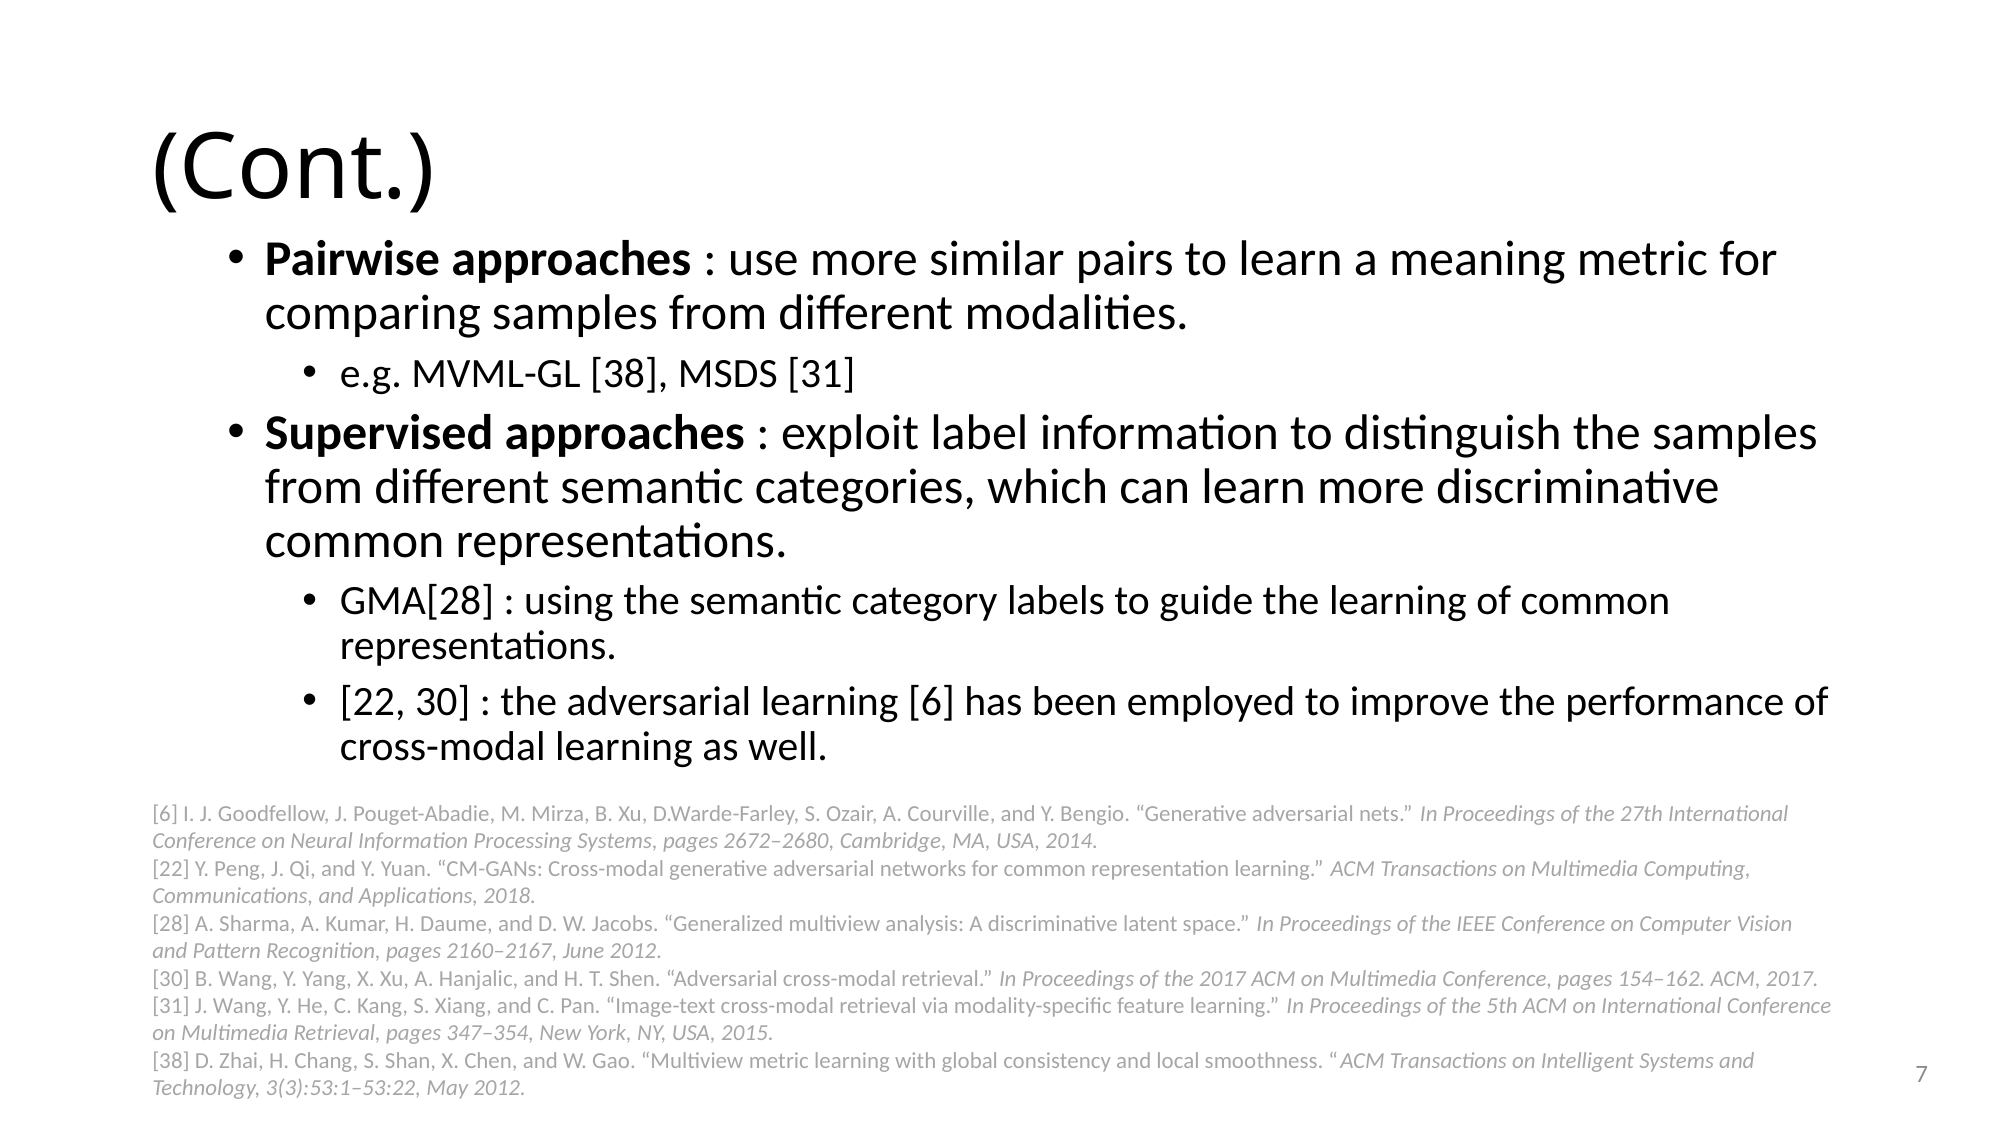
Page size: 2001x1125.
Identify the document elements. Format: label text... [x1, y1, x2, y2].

list Pairwise approaches : use more similar pairs to learn a meaning metric for comparing samples from different modalities. e.g. MVML-GL [38], MSDS [31] Supervised approaches : exploit label information to distinguish the samples from different semantic categories, which can learn more discriminative common representations. GMA[28] : using the semantic category labels to guide the learning of common representations. [22, 30] : the adversarial learning [6] has been employed to improve the performance of cross-modal learning as well. [137, 225, 1863, 790]
slide_number 7 [1493, 1042, 1944, 1103]
text_box [6] I. J. Goodfellow, J. Pouget-Abadie, M. Mirza, B. Xu, D.Warde-Farley, S. Ozair, A. Courville, and Y. Bengio. “Generative adversarial nets.” In Proceedings of the 27th International Conference on Neural Information Processing Systems, pages 2672–2680, Cambridge, MA, USA, 2014. [22] Y. Peng, J. Qi, and Y. Yuan. “CM-GANs: Cross-modal generative adversarial networks for common representation learning.” ACM Transactions on Multimedia Computing, Communications, and Applications, 2018. [28] A. Sharma, A. Kumar, H. Daume, and D. W. Jacobs. “Generalized multiview analysis: A discriminative latent space.” In Proceedings of the IEEE Conference on Computer Vision and Pattern Recognition, pages 2160–2167, June 2012. [30] B. Wang, Y. Yang, X. Xu, A. Hanjalic, and H. T. Shen. “Adversarial cross-modal retrieval.” In Proceedings of the 2017 ACM on Multimedia Conference, pages 154–162. ACM, 2017. [31] J. Wang, Y. He, C. Kang, S. Xiang, and C. Pan. “Image-text cross-modal retrieval via modality-specific feature learning.” In Proceedings of the 5th ACM on International Conference on Multimedia Retrieval, pages 347–354, New York, NY, USA, 2015. [38] D. Zhai, H. Chang, S. Shan, X. Chen, and W. Gao. “Multiview metric learning with global consistency and local smoothness. “ACM Transactions on Intelligent Systems and Technology, 3(3):53:1–53:22, May 2012. [137, 790, 1873, 1108]
title (Cont.) [137, 59, 1863, 225]
